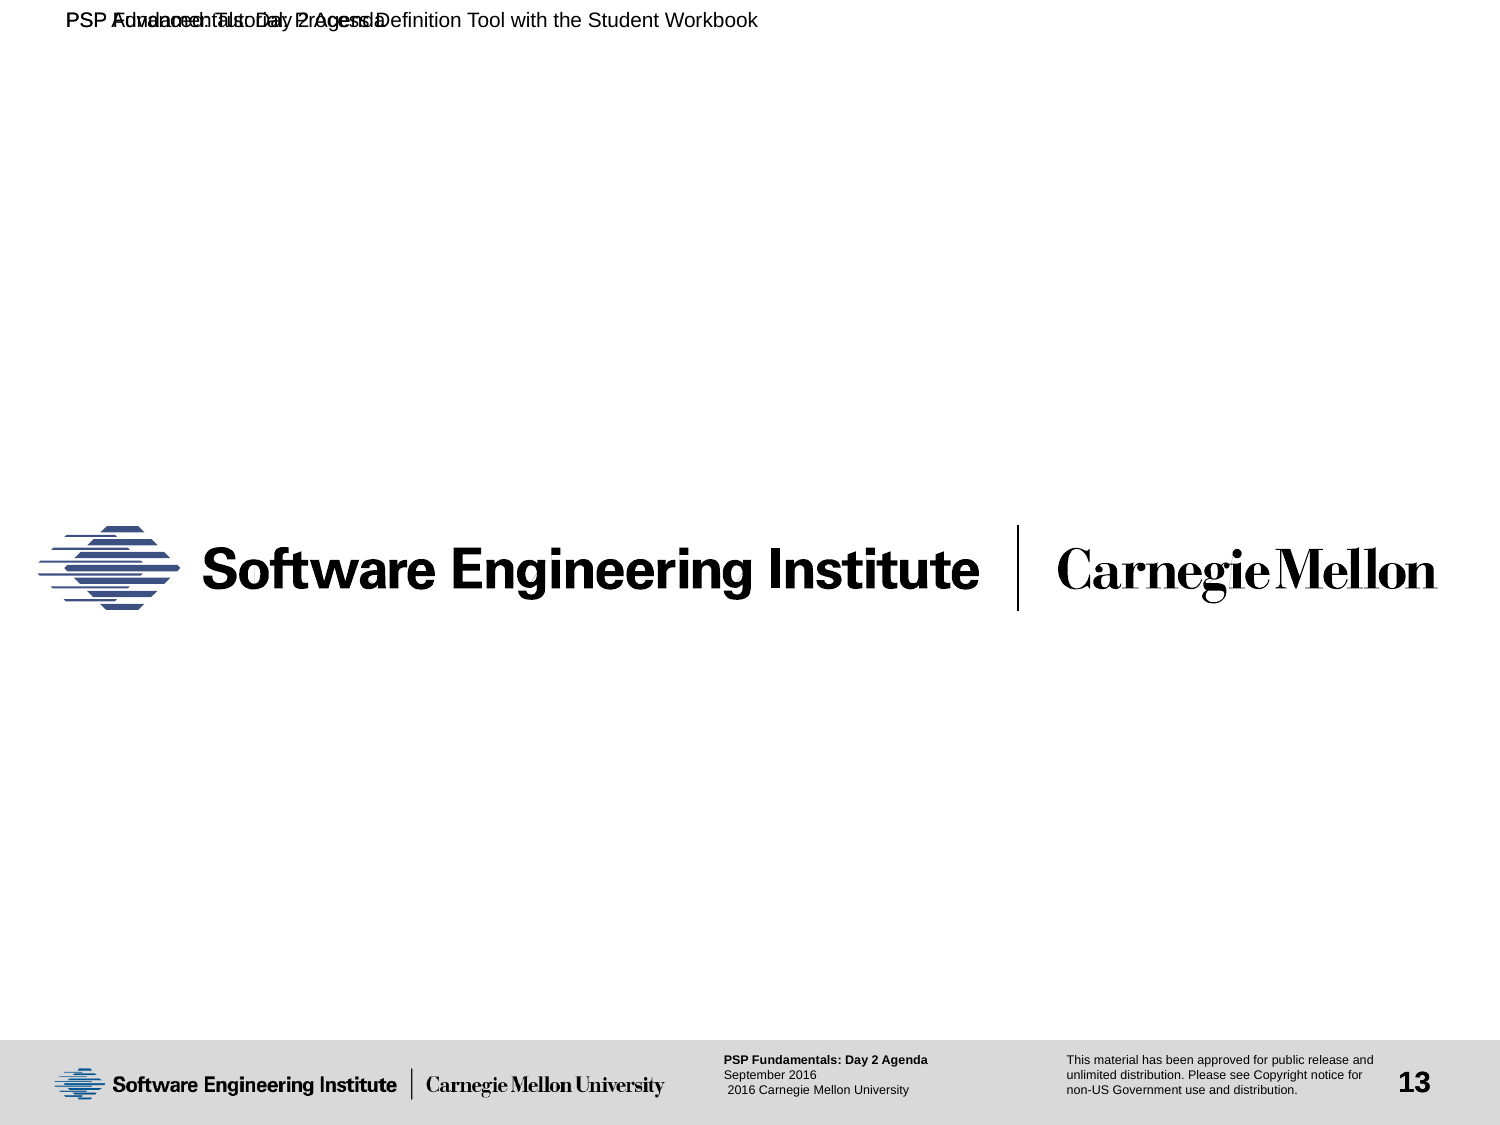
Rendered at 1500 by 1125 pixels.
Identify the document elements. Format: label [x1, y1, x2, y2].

picture [46, 1061, 673, 1104]
picture [37, 524, 1438, 612]
